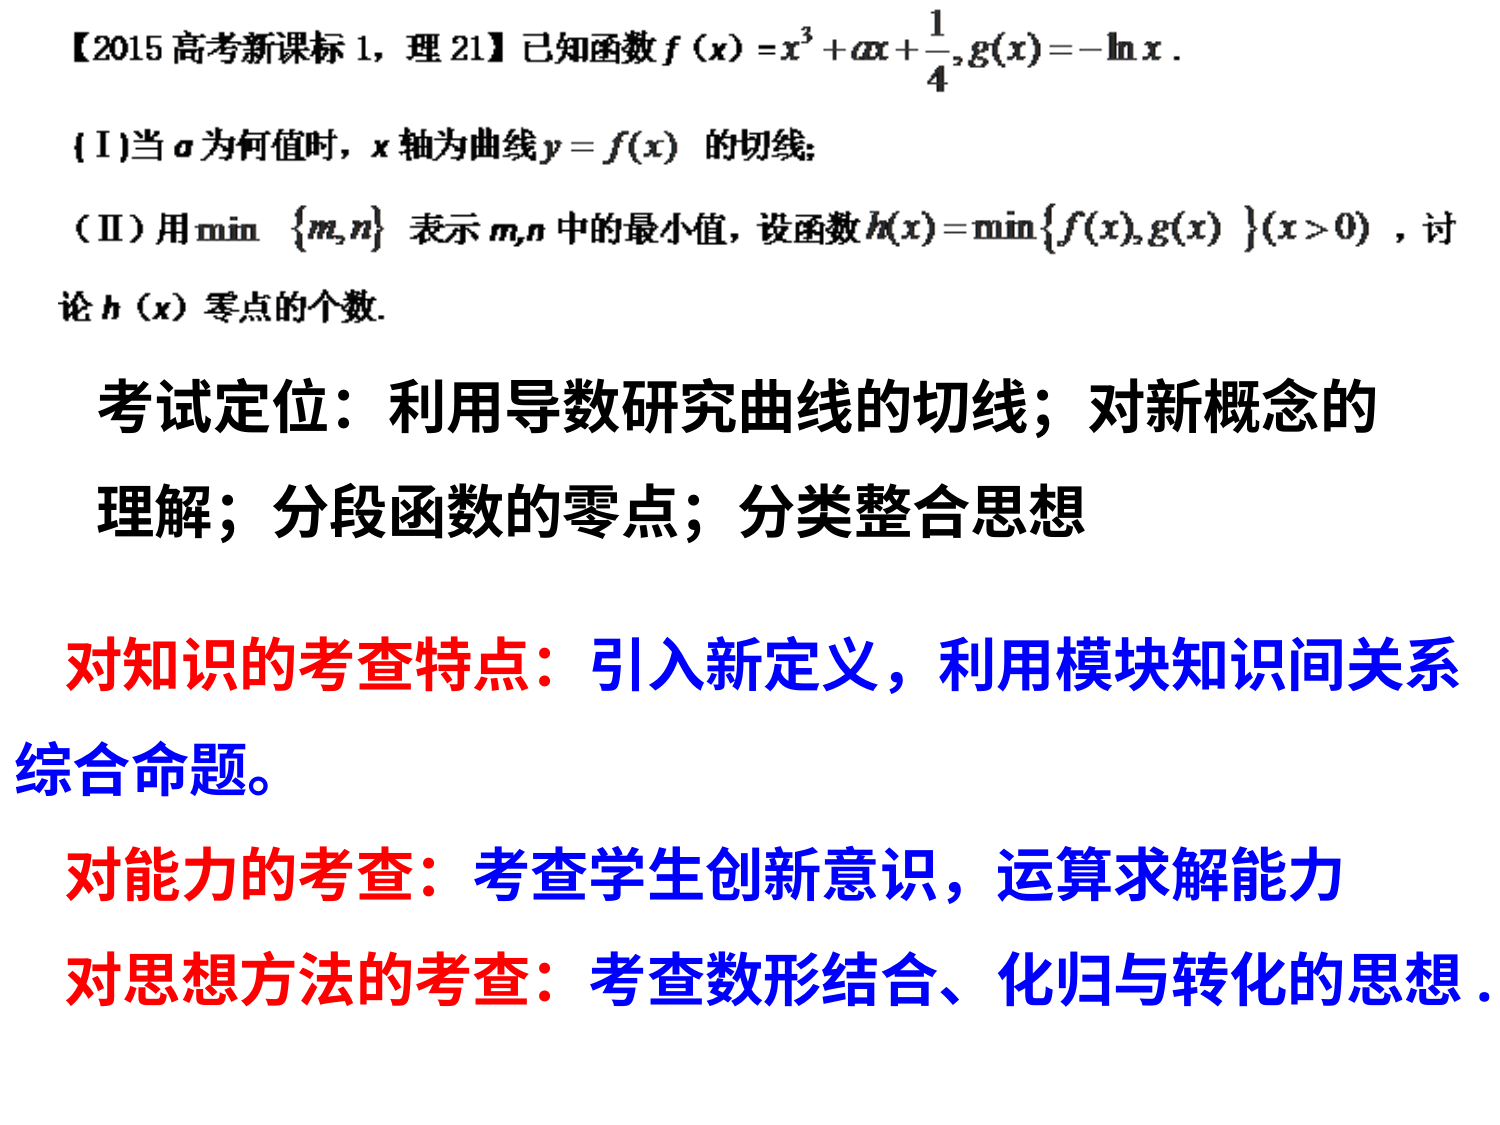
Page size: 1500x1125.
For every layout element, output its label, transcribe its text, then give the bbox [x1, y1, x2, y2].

picture [58, 0, 1460, 355]
text_box 对知识的考查特点：引入新定义，利用模块知识间关系综合命题。 对能力的考查：考查学生创新意识，运算求解能力 对思想方法的考查：考查数形结合、化归与转化的思想. [0, 585, 1500, 1021]
text_box 考试定位：利用导数研究曲线的切线；对新概念的理解；分段函数的零点；分类整合思想 [82, 363, 1442, 553]
